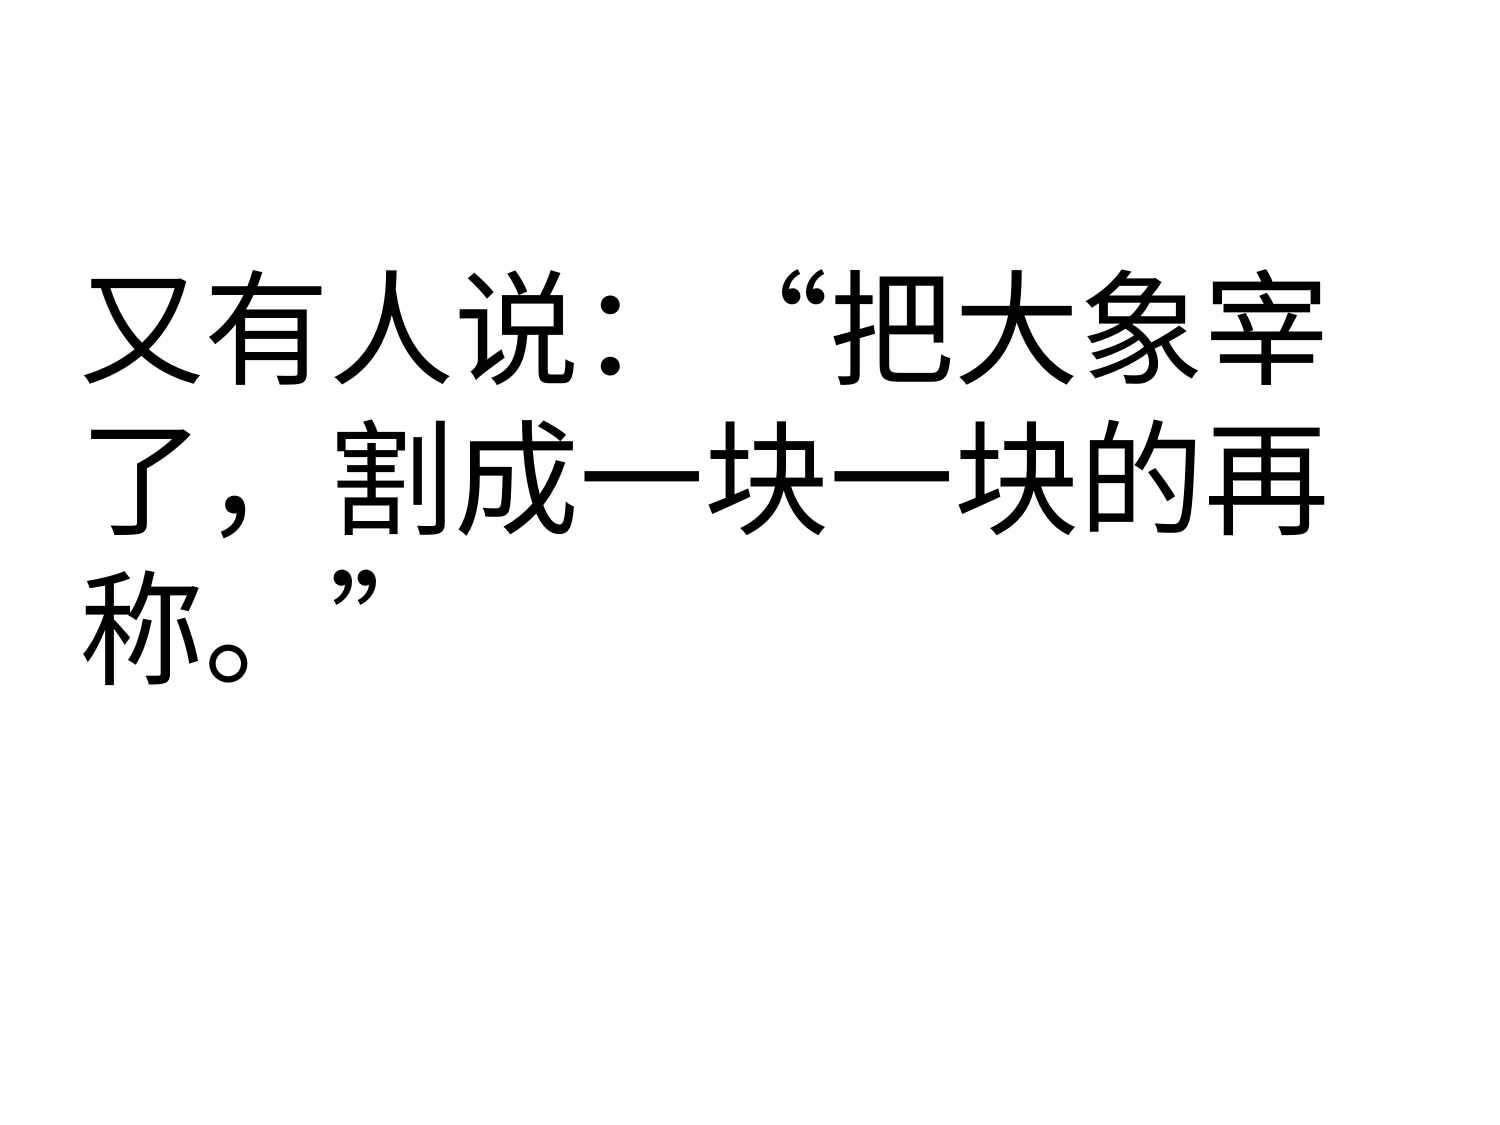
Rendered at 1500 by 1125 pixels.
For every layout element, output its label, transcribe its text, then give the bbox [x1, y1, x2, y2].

text_box 又有人说：“把大象宰了，割成一块一块的再称。” [64, 243, 1465, 709]
